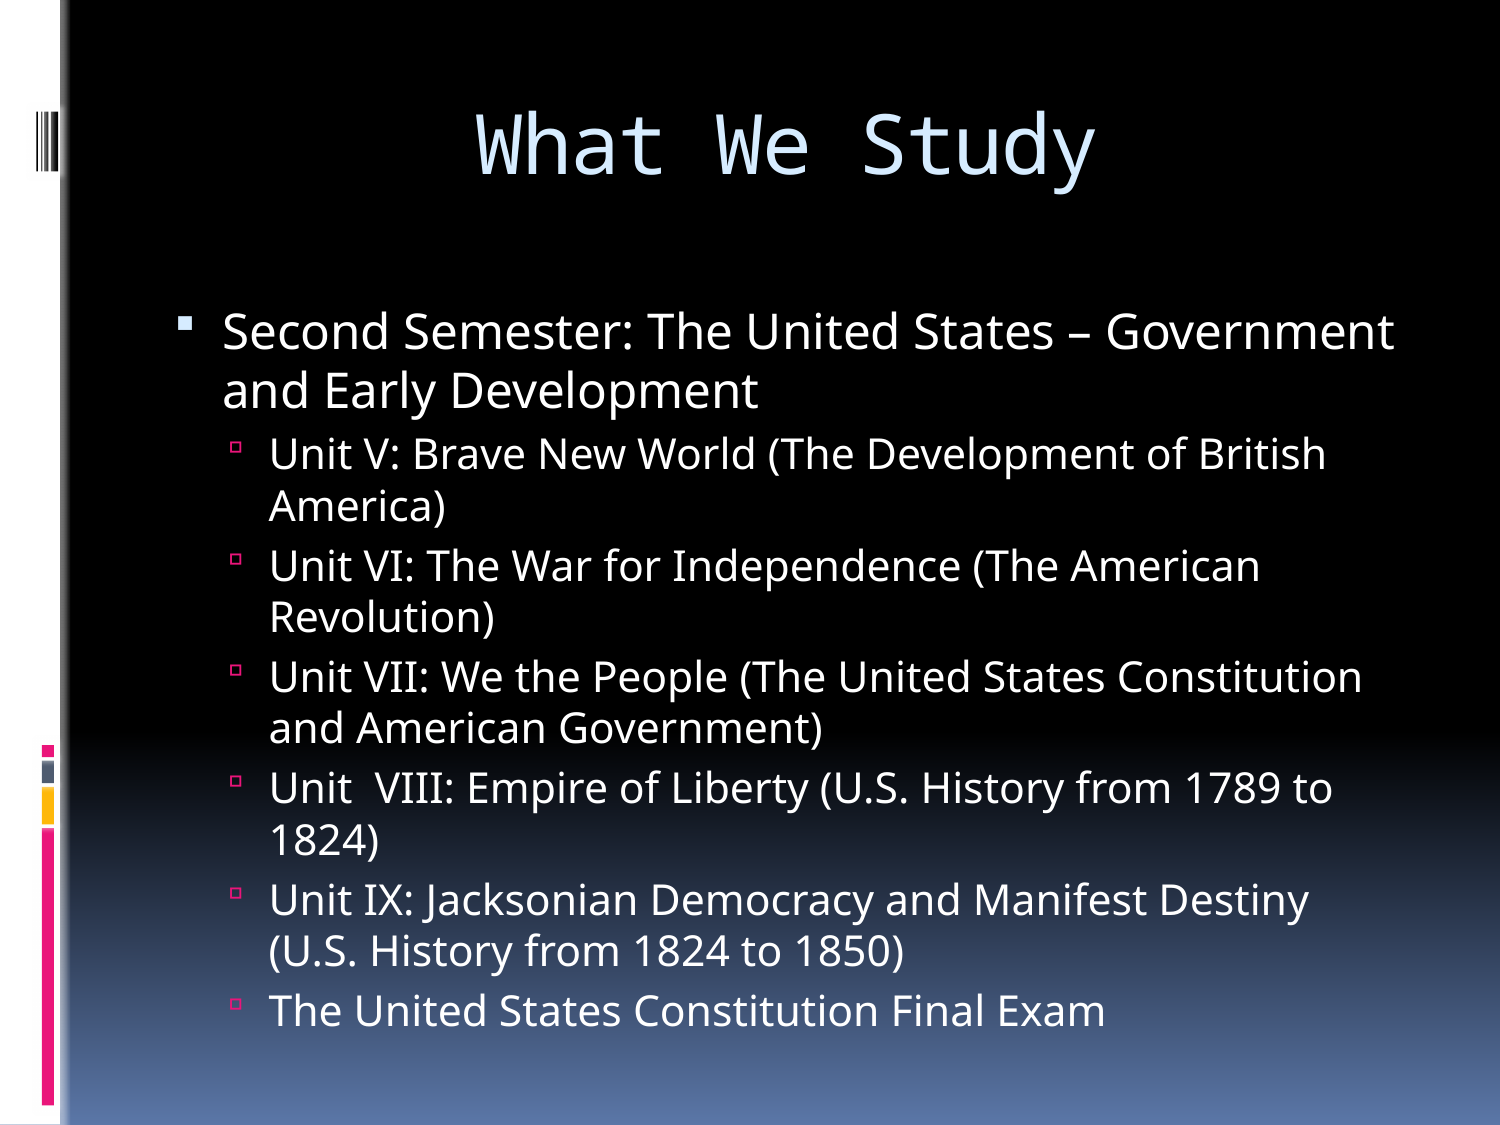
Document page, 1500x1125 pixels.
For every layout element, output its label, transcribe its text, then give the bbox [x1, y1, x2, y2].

title What We Study [150, 83, 1425, 234]
list Second Semester: The United States – Government and Early Development Unit V: Brave New World (The Development of British America) Unit VI: The War for Independence (The American Revolution) Unit VII: We the People (The United States Constitution and American Government) Unit VIII: Empire of Liberty (U.S. History from 1789 to 1824) Unit IX: Jacksonian Democracy and Manifest Destiny (U.S. History from 1824 to 1850) The United States Constitution Final Exam [150, 292, 1425, 1043]
